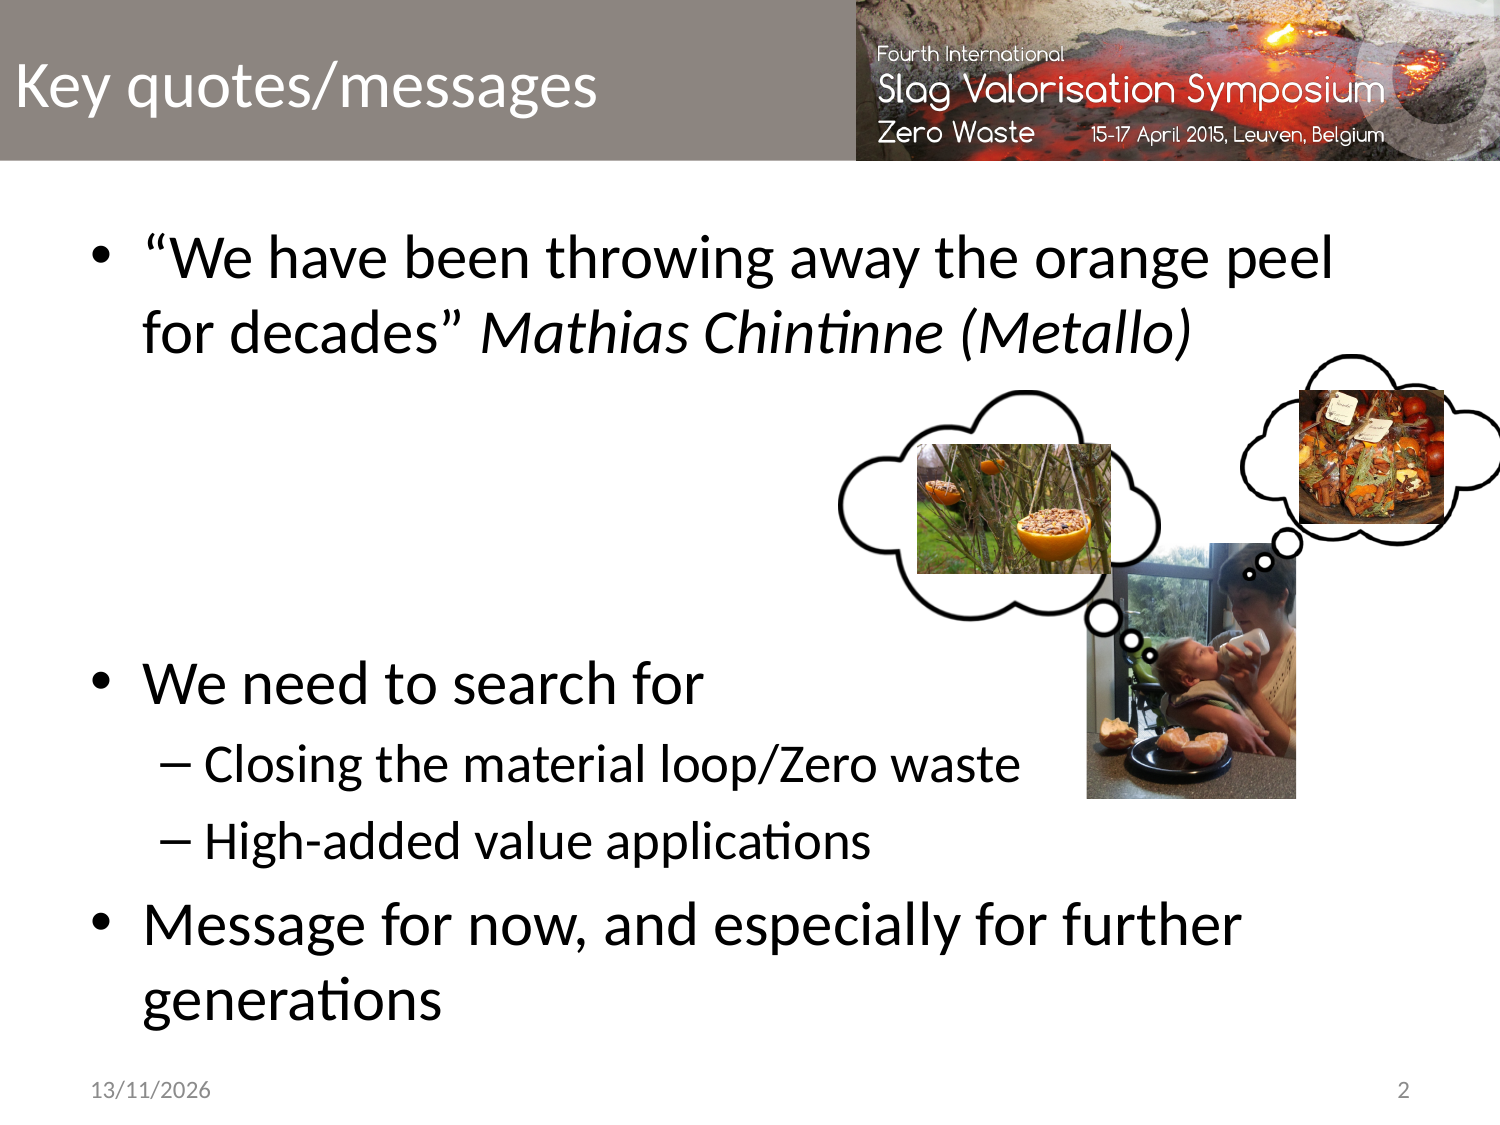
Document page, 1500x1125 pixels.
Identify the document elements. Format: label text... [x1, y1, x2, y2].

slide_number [75, 1058, 425, 1119]
picture [838, 354, 1500, 799]
title Key quotes/messages [0, 0, 857, 161]
slide_number 2 [1074, 1058, 1425, 1119]
list “We have been throwing away the orange peel for decades” Mathias Chintinne (Metallo) We need to search for Closing the material loop/Zero waste High-added value applications Message for now, and especially for further generations [75, 208, 1425, 1047]
picture [857, 0, 1500, 161]
text_box [6, 0, 320, 139]
